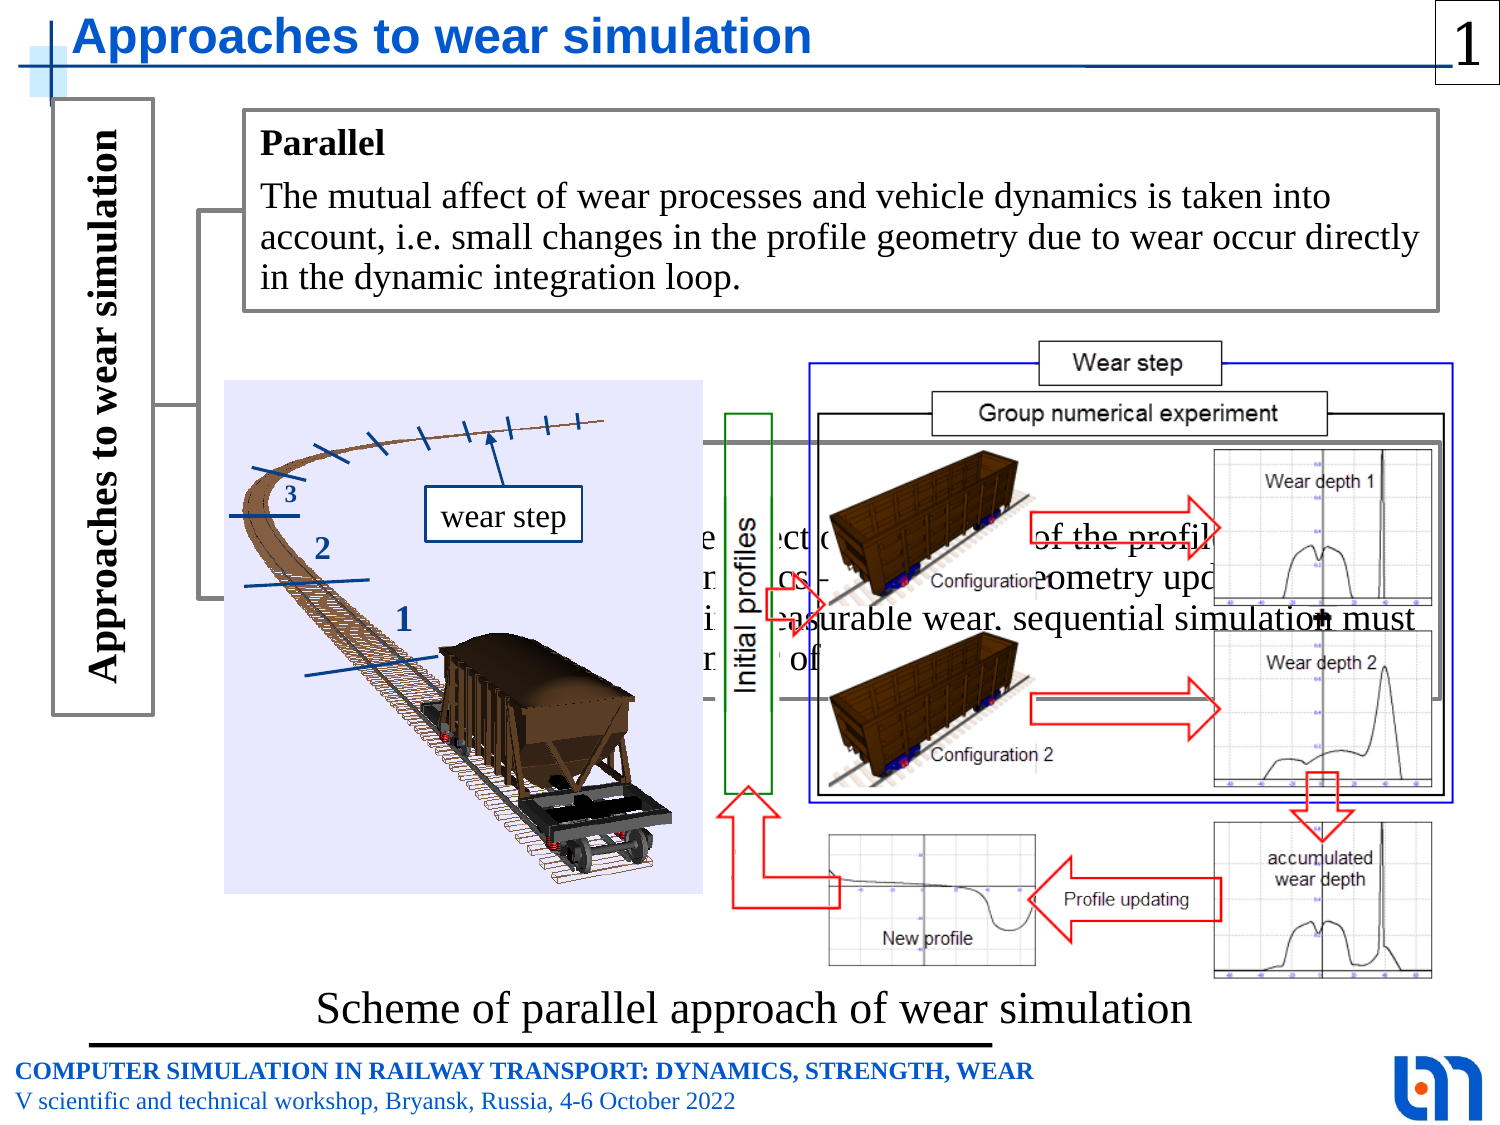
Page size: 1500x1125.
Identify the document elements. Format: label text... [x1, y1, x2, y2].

title Approaches to wear simulation [70, 0, 1435, 64]
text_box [243, 579, 370, 587]
text_box Approaches to wear simulation [51, 97, 155, 717]
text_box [411, 432, 436, 445]
picture [1391, 1052, 1485, 1123]
picture [224, 379, 703, 895]
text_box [304, 656, 439, 677]
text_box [313, 444, 350, 464]
text_box Parallel The mutual affect of wear processes and vehicle dynamics is taken into account, i.e. small changes in the profile geometry due to wear occur directly in the dynamic integration loop. [242, 108, 1440, 313]
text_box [487, 431, 505, 488]
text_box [497, 425, 522, 431]
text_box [251, 467, 307, 481]
text_box [155, 407, 219, 601]
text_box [537, 423, 557, 428]
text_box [365, 433, 390, 455]
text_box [456, 428, 478, 436]
picture [714, 336, 1459, 984]
text_box 1 [1435, 0, 1500, 85]
text_box Scheme of parallel approach of wear simulation [300, 969, 1209, 1040]
text_box [155, 208, 242, 407]
